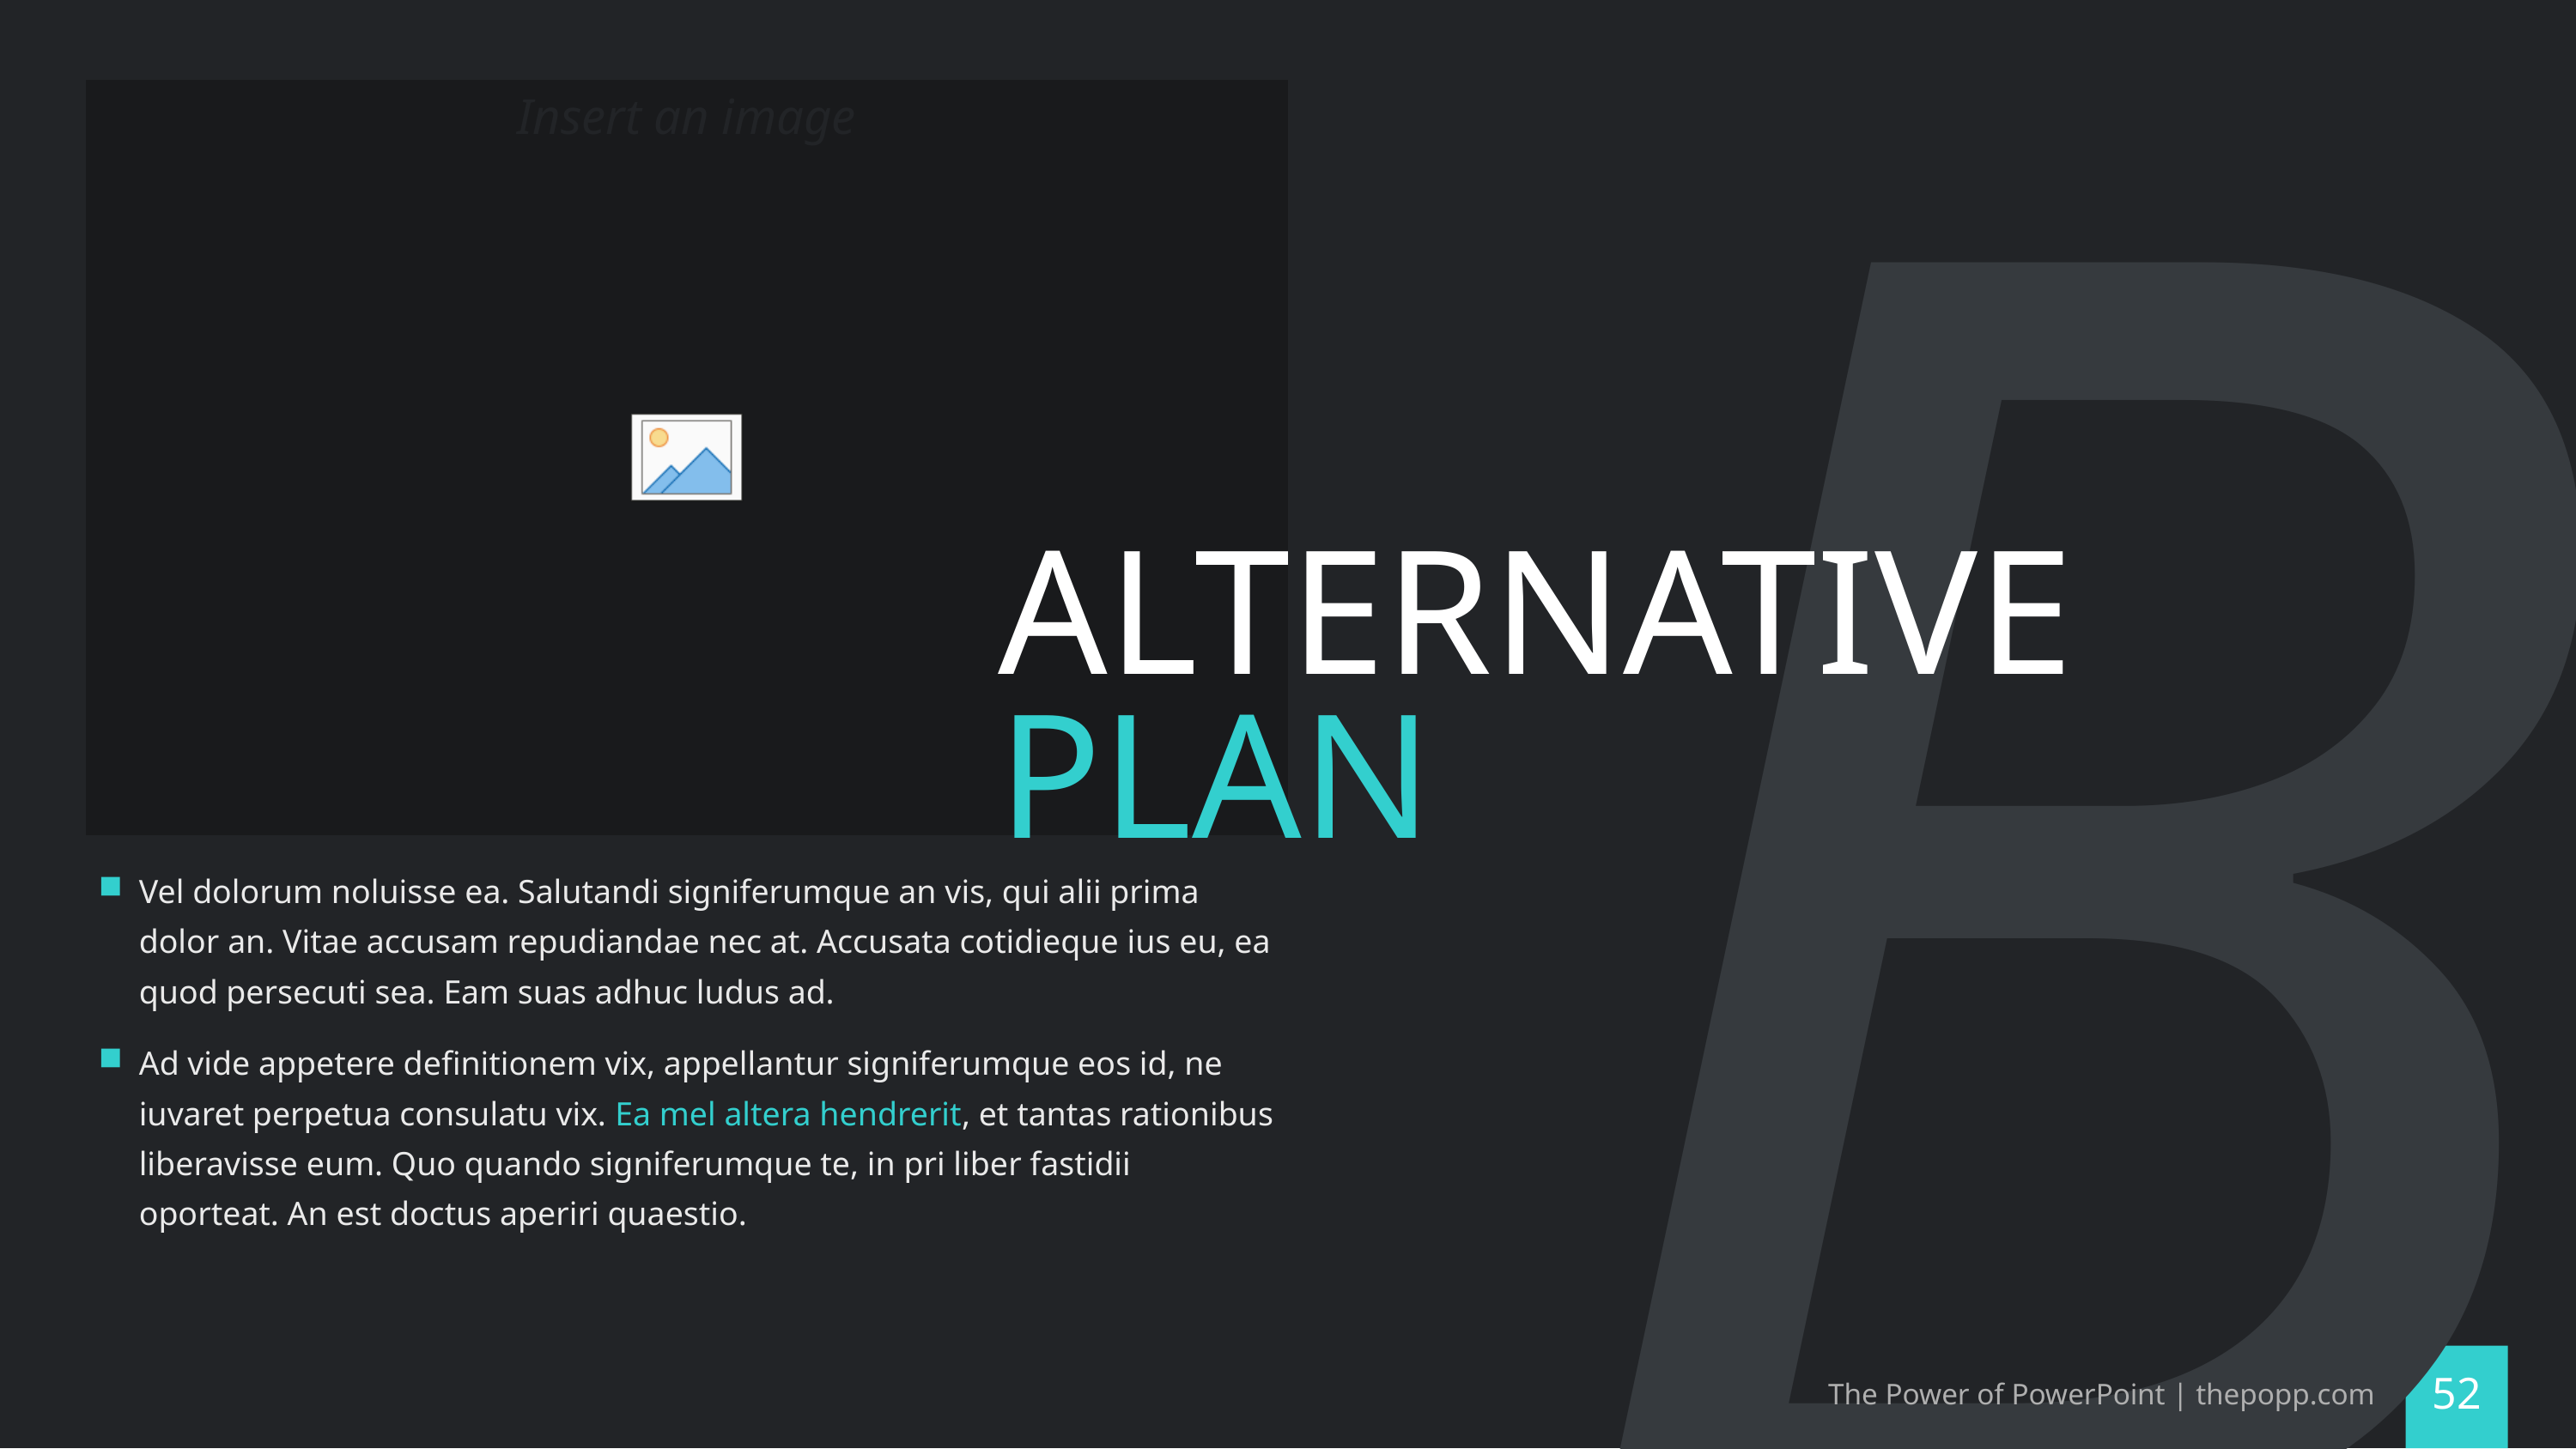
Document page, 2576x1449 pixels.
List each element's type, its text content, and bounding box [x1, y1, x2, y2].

slide_number 52 [2404, 1356, 2509, 1434]
picture [85, 79, 1288, 835]
title ALTERNATIVE PLAN [985, 283, 2405, 878]
list Vel dolorum noluisse ea. Salutandi signiferumque an vis, qui alii prima dolor an. Vitae accusam repudiandae nec at. Accusata cotidieque ius eu, ea quod persecuti sea. Eam suas adhuc ludus ad. Ad vide appetere definitionem vix, appellantur signiferumque eos id, ne iuvaret perpetua consulatu vix. Ea mel altera hendrerit, et tantas rationibus liberavisse eum. Quo quando signiferumque te, in pri liber fastidii oporteat. An est doctus aperiri quaestio. [85, 852, 1288, 1290]
footer The Power of PowerPoint | thepopp.com [1519, 1356, 2389, 1434]
